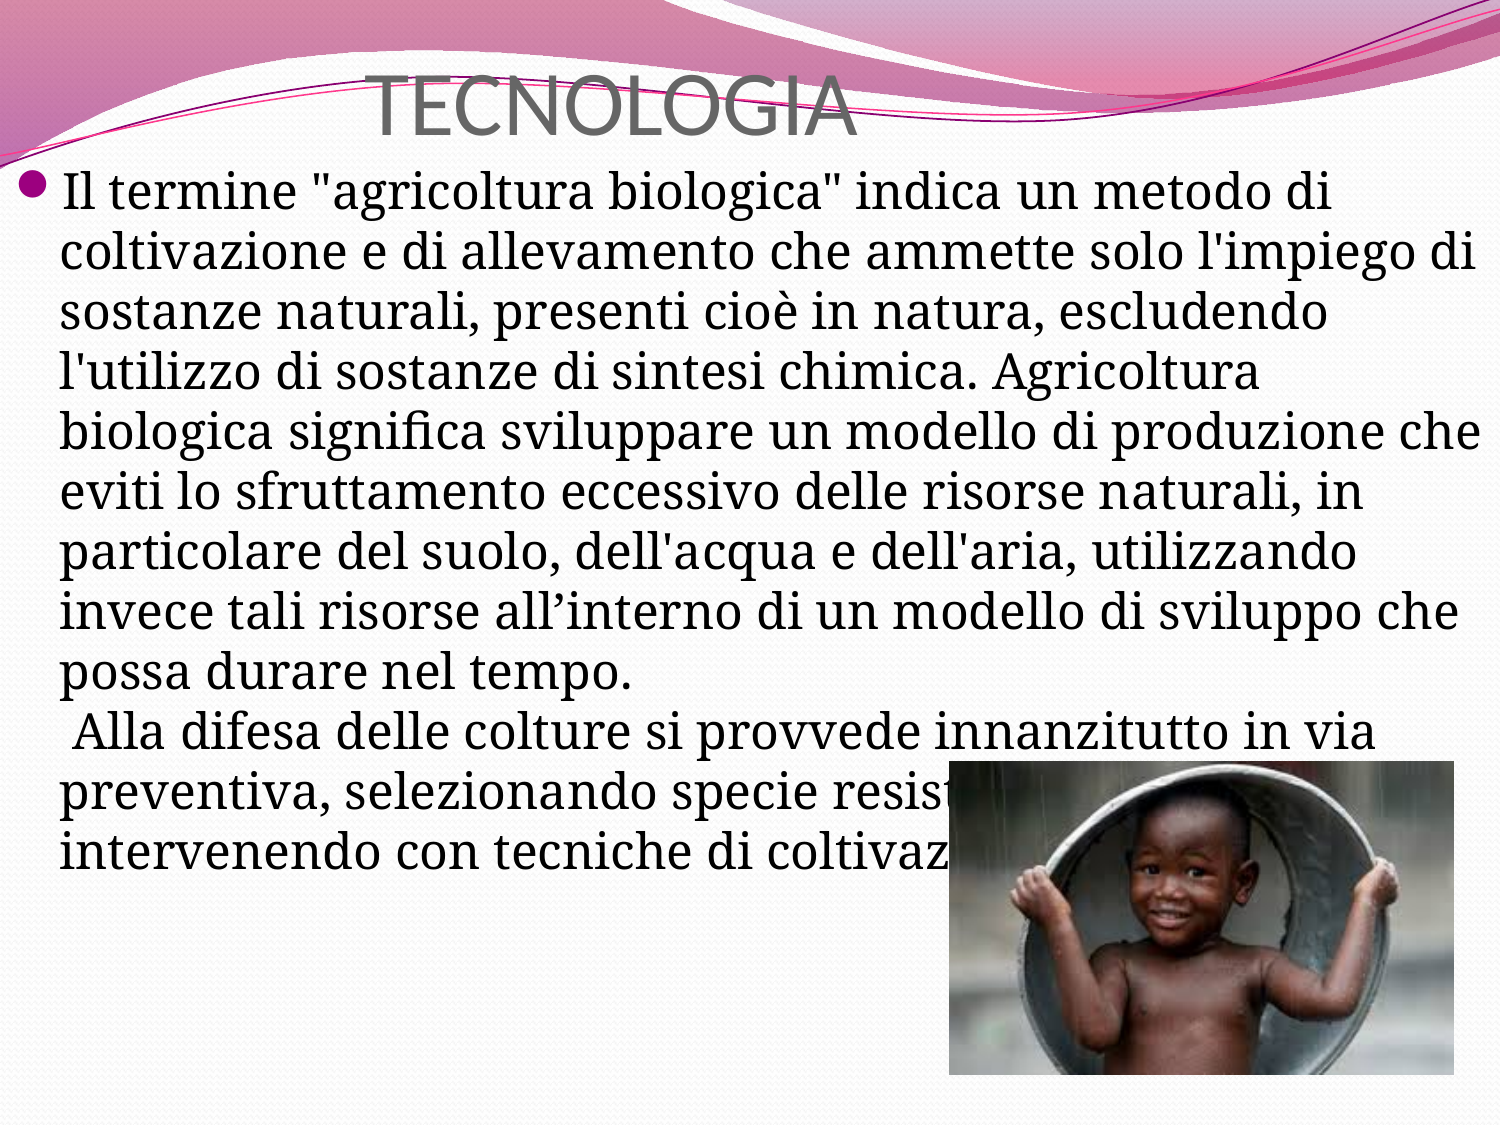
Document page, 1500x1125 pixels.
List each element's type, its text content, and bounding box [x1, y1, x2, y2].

list Il termine "agricoltura biologica" indica un metodo di coltivazione e di allevamento che ammette solo l'impiego di sostanze naturali, presenti cioè in natura, escludendo l'utilizzo di sostanze di sintesi chimica. Agricoltura biologica significa sviluppare un modello di produzione che eviti lo sfruttamento eccessivo delle risorse naturali, in particolare del suolo, dell'acqua e dell'aria, utilizzando invece tali risorse all’interno di un modello di sviluppo che possa durare nel tempo. Alla difesa delle colture si provvede innanzitutto in via preventiva, selezionando specie resistenti alle malattie e intervenendo con tecniche di coltivazione appropriate. [0, 152, 1500, 1008]
picture [949, 761, 1454, 1075]
title TECNOLOGIA [70, 35, 1421, 152]
